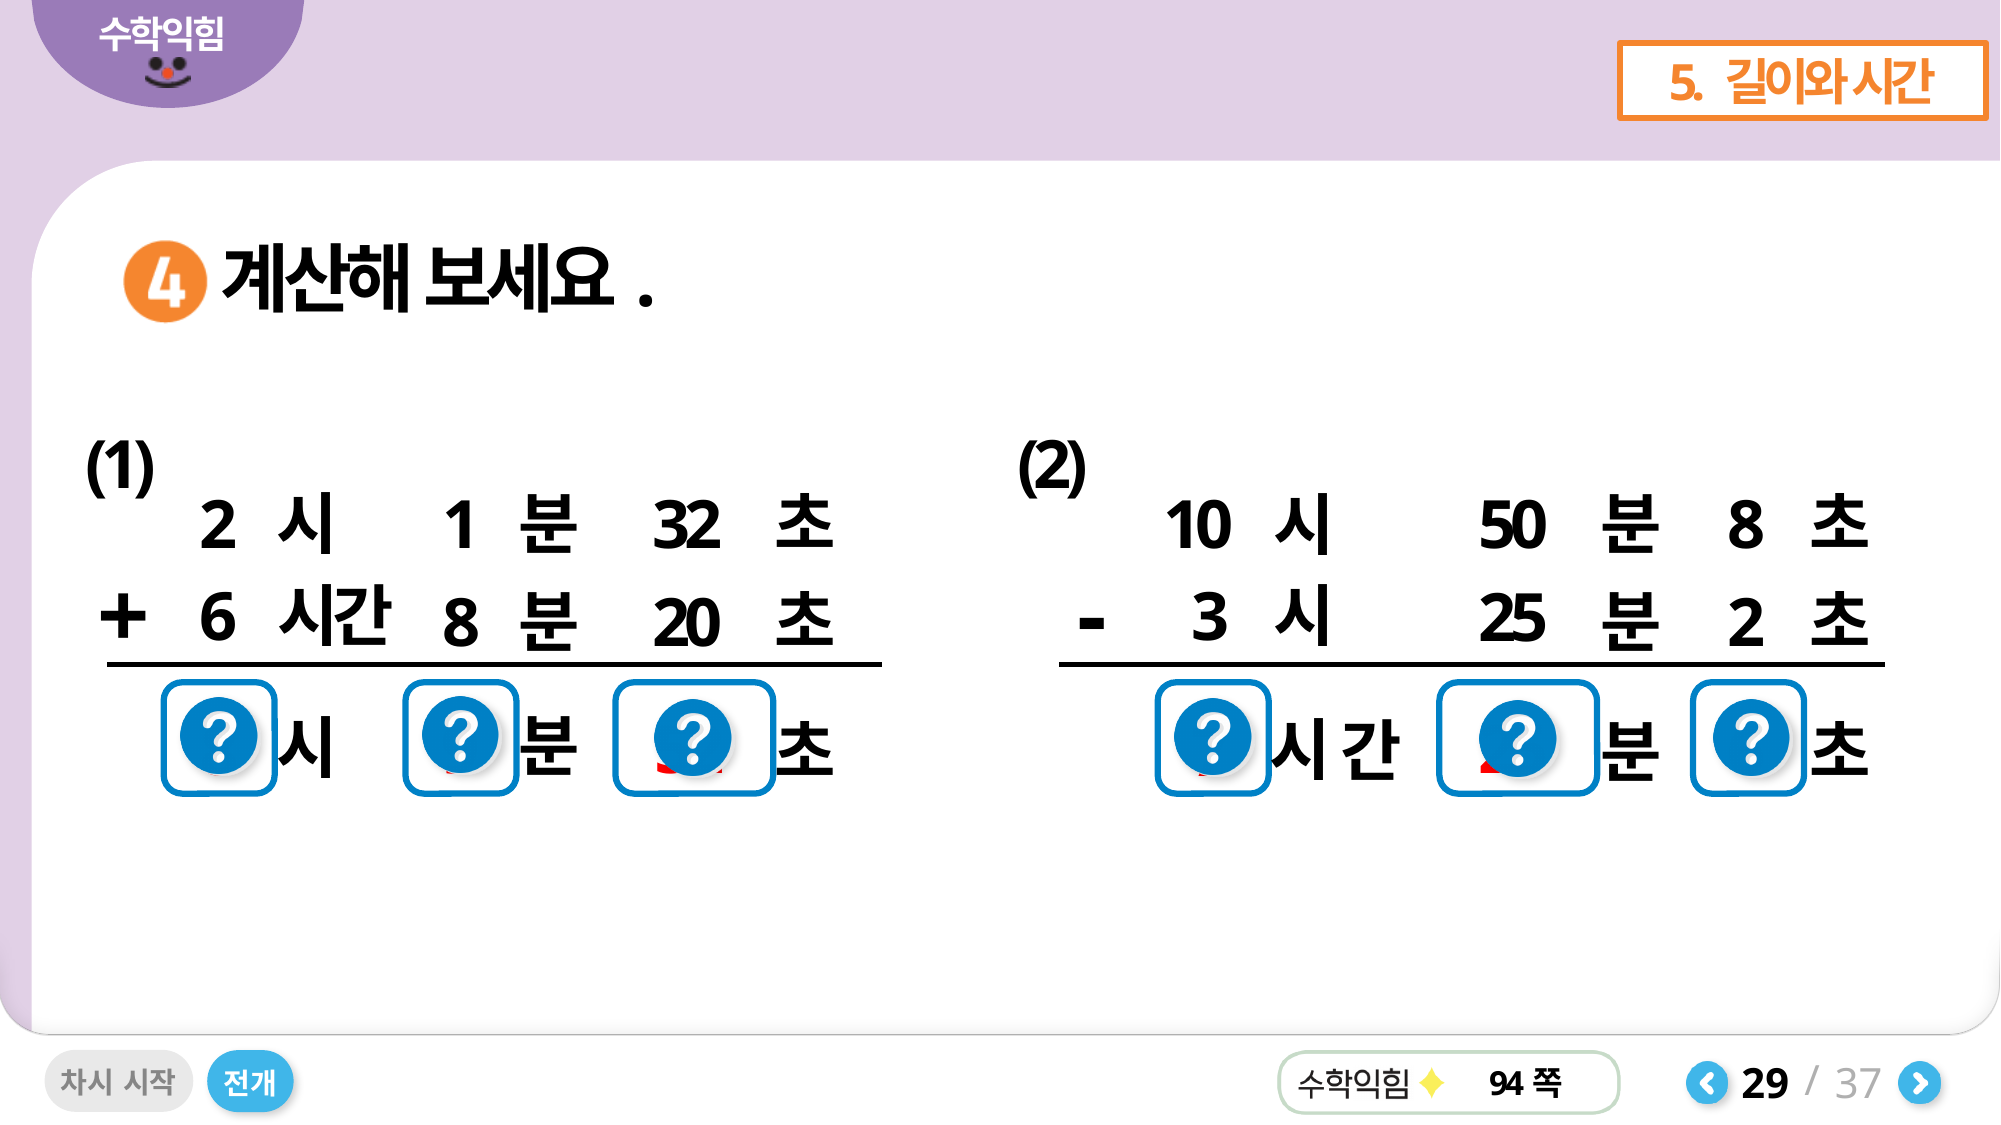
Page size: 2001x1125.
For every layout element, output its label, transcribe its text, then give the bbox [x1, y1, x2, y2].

picture [654, 699, 735, 778]
picture [180, 697, 261, 776]
text_box 계산해 보세요. [220, 231, 1931, 382]
text_box [1690, 680, 1807, 796]
text_box 6 [174, 558, 262, 651]
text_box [1276, 1049, 1621, 1116]
text_box 2 [1702, 563, 1792, 656]
text_box 초 [761, 466, 850, 559]
text_box 초 [1796, 563, 1885, 656]
text_box (2) [1008, 406, 1097, 499]
picture [121, 238, 211, 325]
text_box (1) [76, 406, 166, 499]
text_box 분 [1597, 693, 1676, 786]
text_box 8 [174, 692, 262, 783]
text_box 분 [504, 466, 594, 559]
text_box 1 [417, 466, 504, 559]
text_box 시 [1259, 560, 1349, 651]
text_box 2 [174, 466, 262, 558]
text_box 7 [1165, 693, 1255, 784]
text_box 시 [262, 689, 351, 782]
text_box 초 [1804, 693, 1885, 786]
picture [1712, 699, 1793, 778]
text_box 초 [760, 563, 850, 656]
text_box [161, 680, 276, 796]
text_box 시 [1259, 467, 1349, 560]
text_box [38, 1048, 297, 1114]
picture [0, 929, 2000, 1125]
text_box [615, 680, 776, 796]
text_box 시 [262, 466, 351, 558]
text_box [1685, 1061, 1941, 1104]
text_box 25 [1439, 559, 1588, 652]
text_box 시간 [262, 558, 409, 651]
text_box 초 [1796, 466, 1885, 559]
text_box 분 [514, 687, 594, 780]
picture [145, 57, 191, 88]
text_box 20 [615, 563, 760, 656]
picture [1479, 700, 1560, 780]
text_box 8 [417, 563, 504, 656]
picture [422, 696, 503, 776]
text_box 25 [1439, 691, 1588, 784]
text_box 9 [416, 690, 506, 781]
text_box 초 [773, 693, 850, 786]
text_box [1155, 680, 1269, 796]
text_box 간 [1326, 692, 1416, 785]
text_box 8 [1702, 466, 1792, 559]
text_box 52 [615, 691, 765, 784]
text_box + [97, 534, 162, 627]
text_box [403, 680, 519, 796]
text_box 32 [615, 466, 761, 559]
text_box 10 [1132, 466, 1265, 559]
text_box 분 [504, 563, 594, 656]
text_box 분 [1587, 563, 1676, 656]
text_box 50 [1439, 466, 1587, 559]
text_box 시 [1256, 692, 1326, 785]
text_box 6 [1702, 692, 1792, 783]
text_box 5. 길이와 시간 [1619, 43, 1987, 118]
text_box - [1077, 534, 1143, 629]
text_box [1437, 680, 1600, 796]
picture [1174, 698, 1255, 777]
text_box 3 [1166, 558, 1255, 651]
text_box 분 [1587, 466, 1676, 559]
